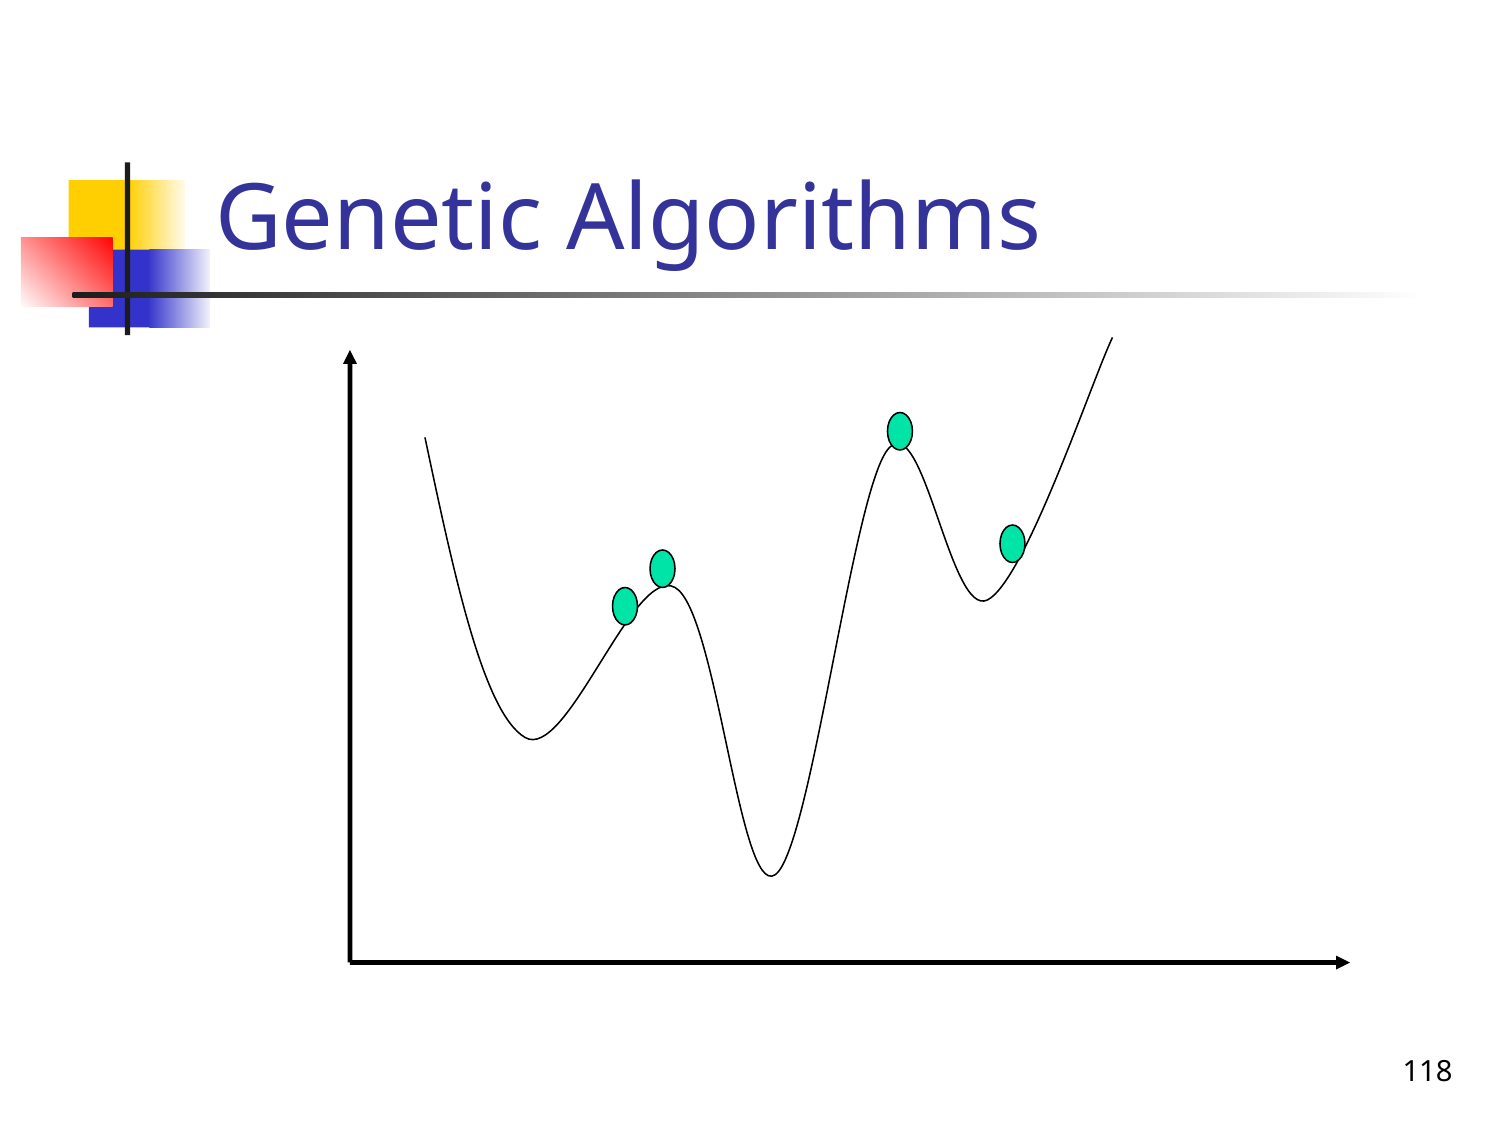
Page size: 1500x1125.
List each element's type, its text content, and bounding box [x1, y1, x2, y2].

text_box [349, 956, 1351, 969]
text_box [424, 337, 1113, 877]
text_box [343, 349, 357, 962]
text_box [612, 587, 638, 625]
text_box [999, 525, 1025, 563]
text_box [650, 549, 676, 588]
title Genetic Algorithms [199, 140, 1479, 276]
slide_number 118 [1154, 1023, 1468, 1100]
text_box [887, 412, 913, 451]
